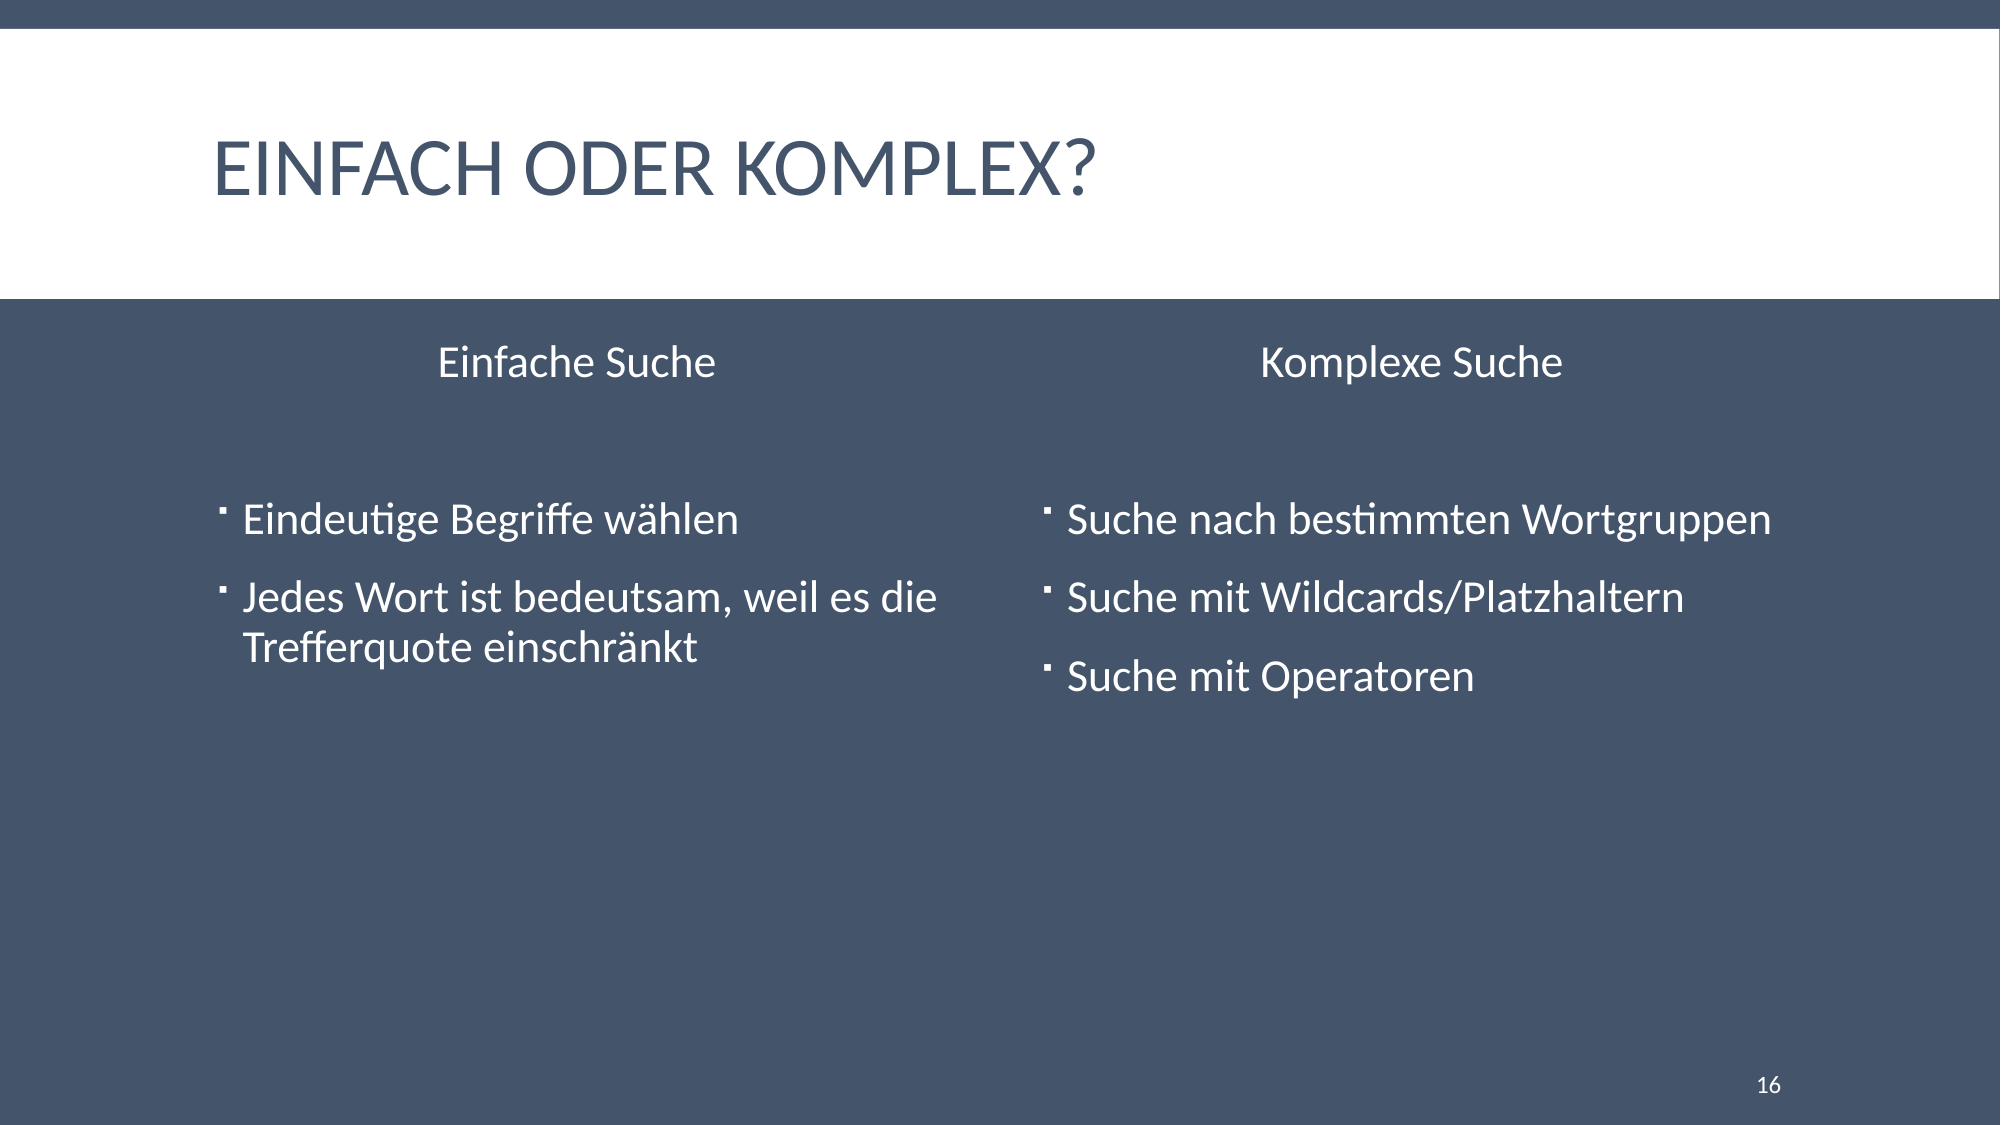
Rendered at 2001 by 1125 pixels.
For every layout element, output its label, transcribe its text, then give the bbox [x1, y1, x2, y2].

slide_number 16 [1748, 1053, 1904, 1114]
list Komplexe Suche Suche nach bestimmten Wortgruppen Suche mit Wildcards/Platzhaltern Suche mit Operatoren [1022, 329, 1803, 1020]
title Einfach oder komplex? [197, 46, 1803, 295]
list Einfache Suche Eindeutige Begriffe wählen Jedes Wort ist bedeutsam, weil es die Trefferquote einschränkt [197, 329, 978, 1020]
